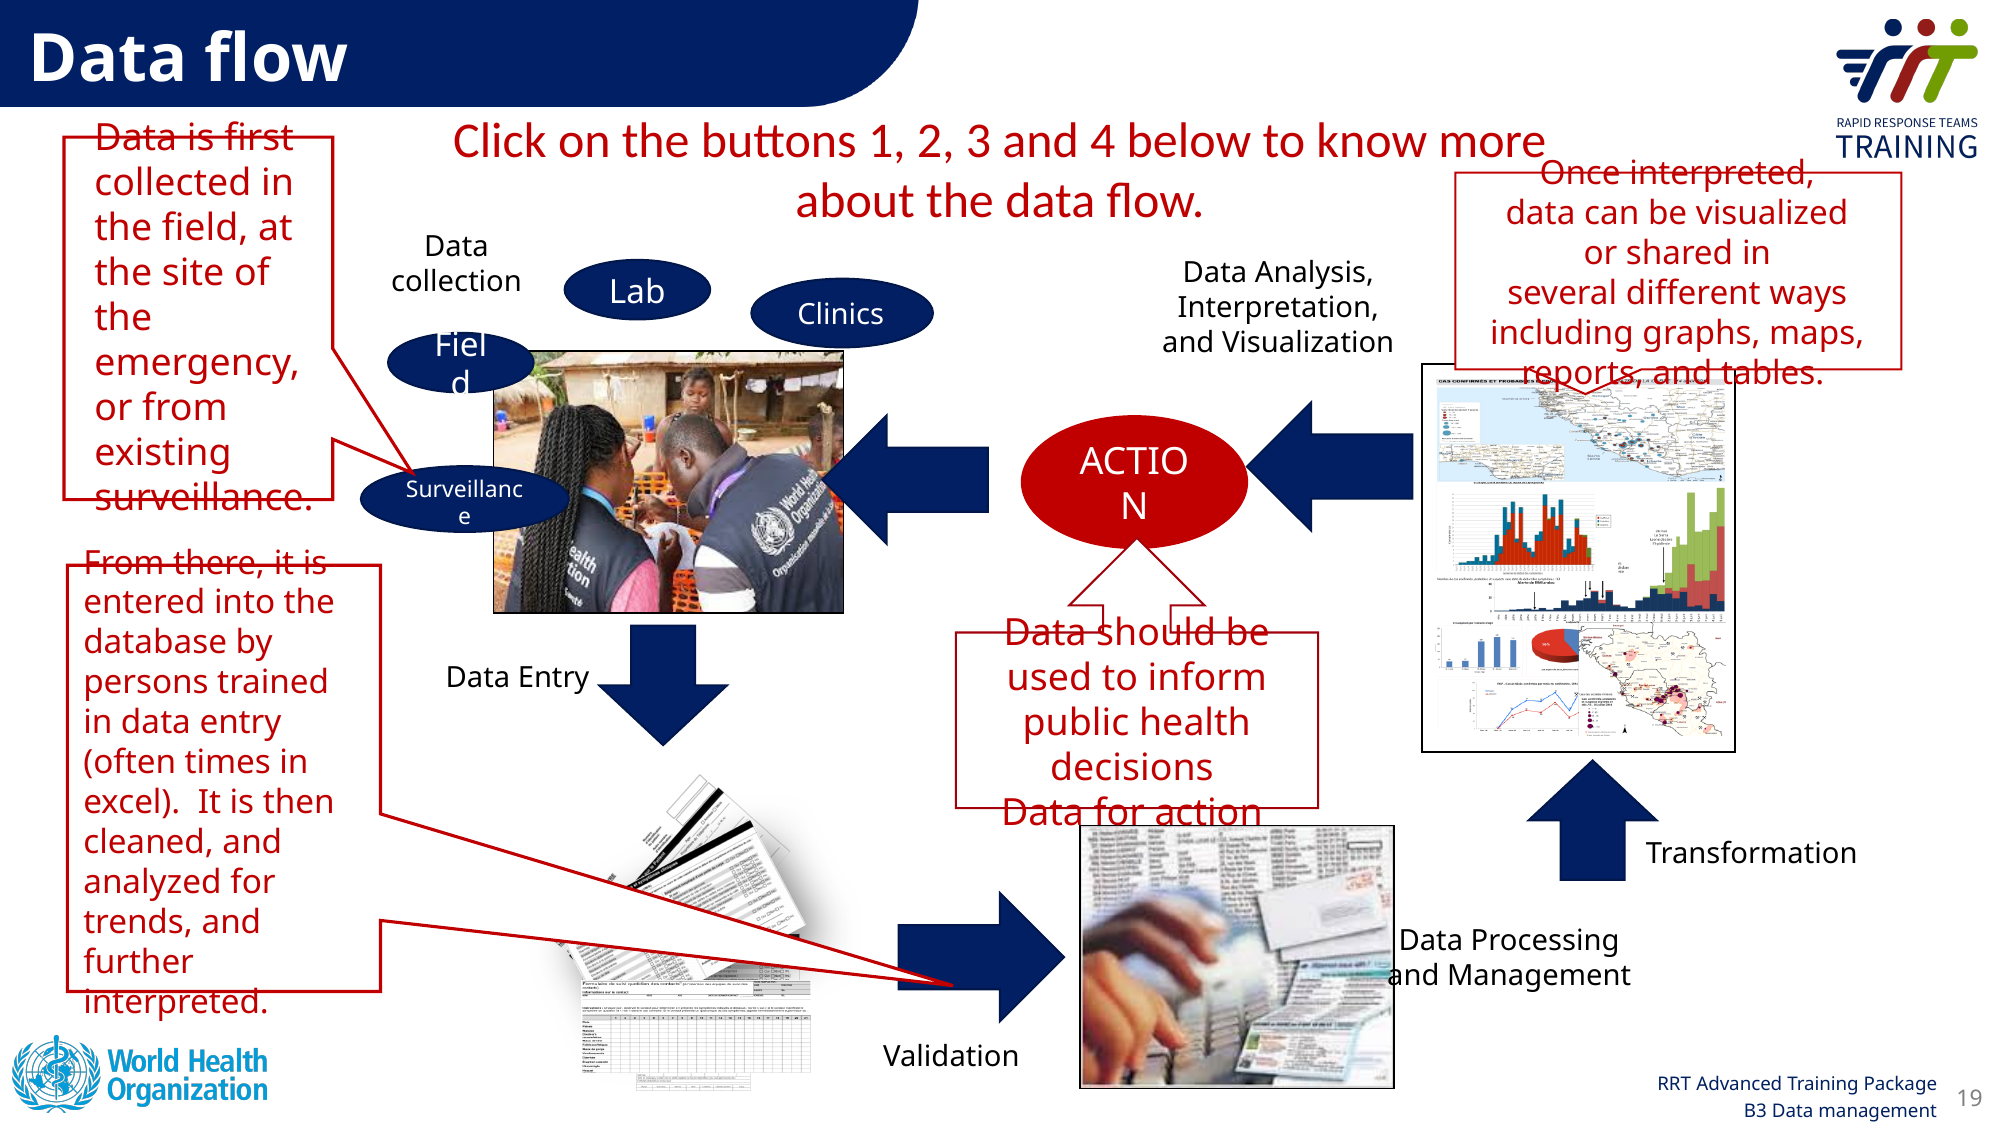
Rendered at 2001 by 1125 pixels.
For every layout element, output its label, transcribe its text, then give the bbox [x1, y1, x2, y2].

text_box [955, 537, 1319, 814]
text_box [63, 136, 413, 500]
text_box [1455, 166, 1902, 395]
picture [58, 1050, 64, 1058]
picture [12, 1083, 48, 1113]
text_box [822, 415, 1248, 549]
picture [0, 0, 919, 107]
picture [1835, 19, 1978, 167]
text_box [360, 219, 934, 557]
picture [12, 1035, 267, 1113]
text_box Data flow [21, 13, 1361, 107]
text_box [1151, 245, 1886, 881]
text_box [870, 826, 1641, 1089]
text_box Click on the buttons 1, 2, 3 and 4 below to know more about the data flow. [420, 100, 1580, 227]
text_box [398, 1003, 813, 1091]
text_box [67, 557, 954, 1003]
